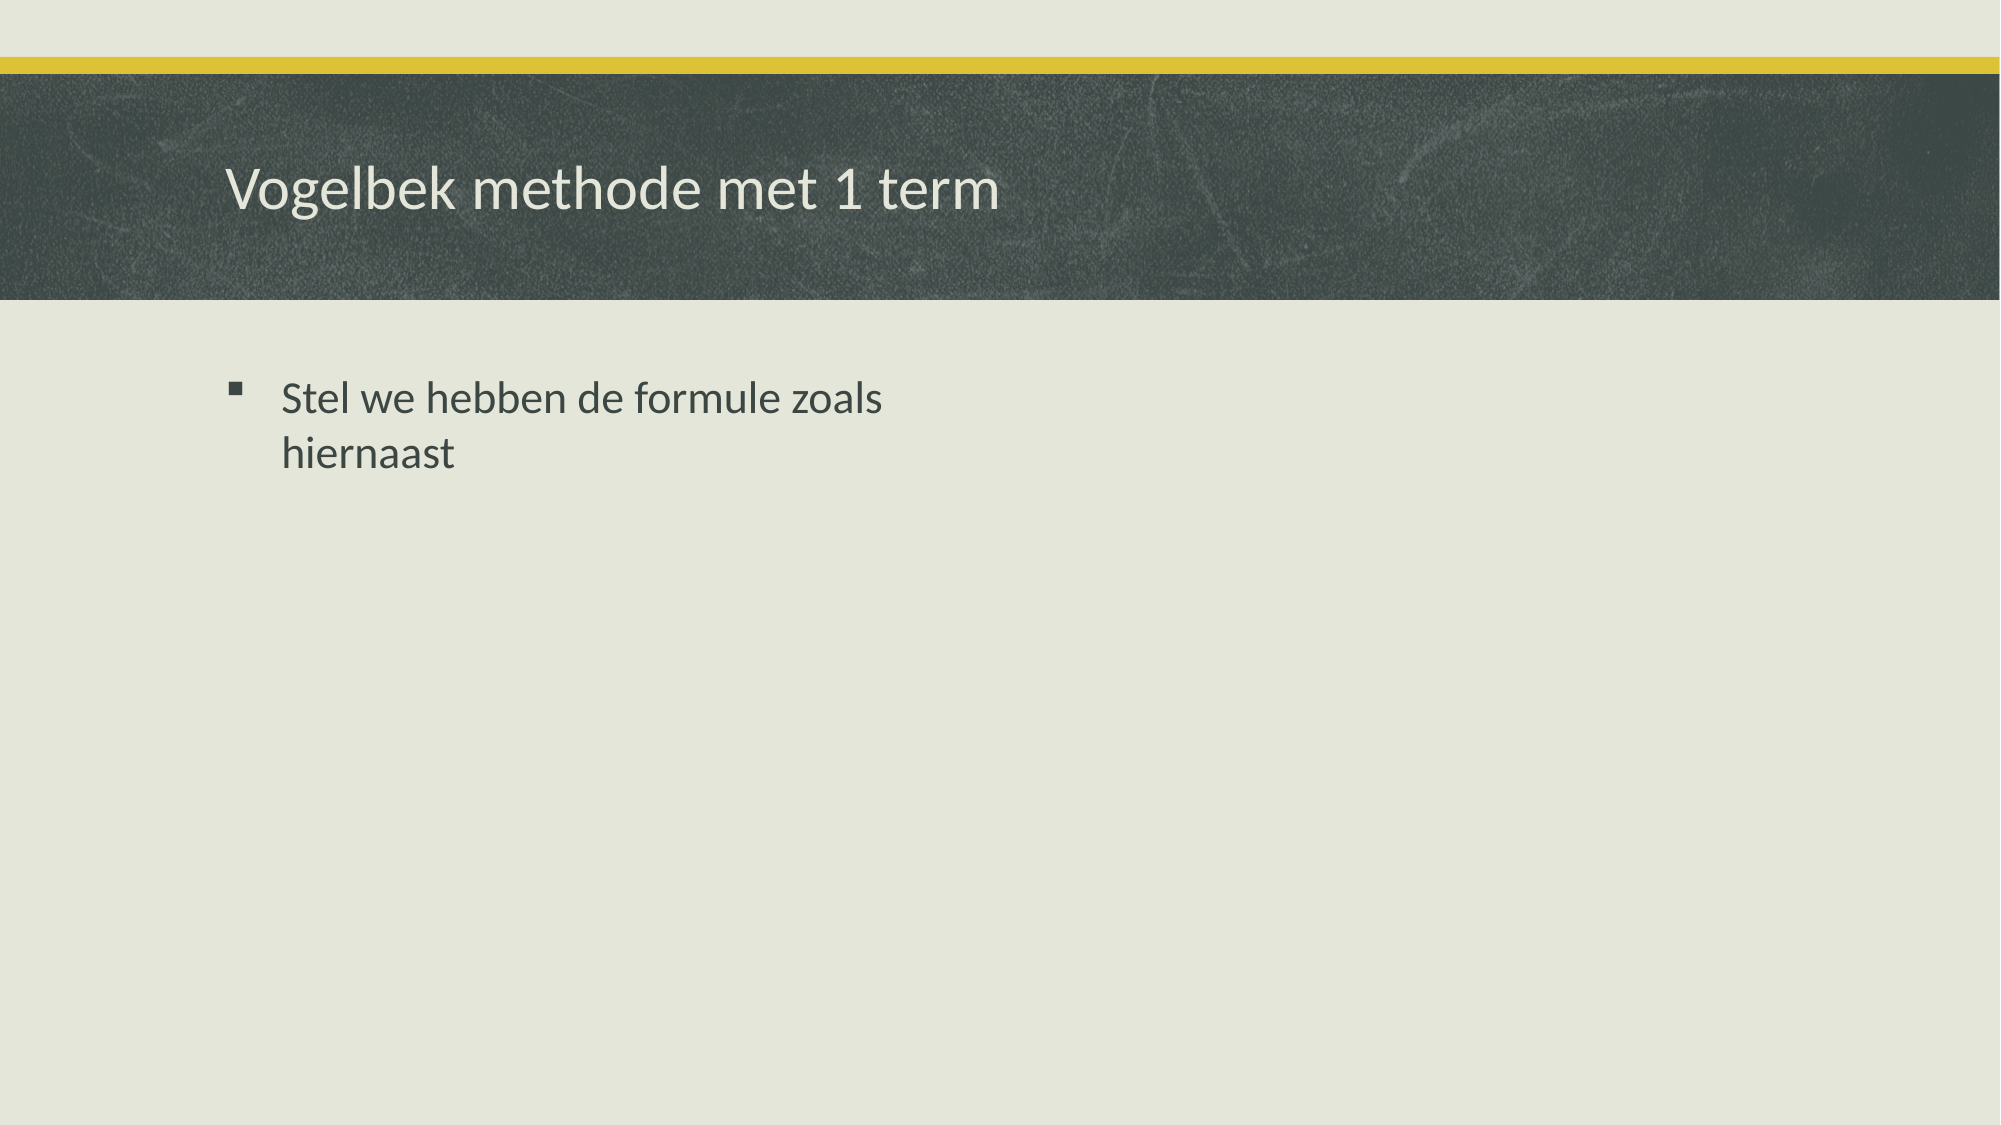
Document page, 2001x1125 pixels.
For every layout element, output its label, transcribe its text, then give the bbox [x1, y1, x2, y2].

list Stel we hebben de formule zoals hiernaast [210, 360, 947, 1014]
picture [0, 74, 2000, 300]
title Vogelbek methode met 1 term [210, 76, 1790, 300]
